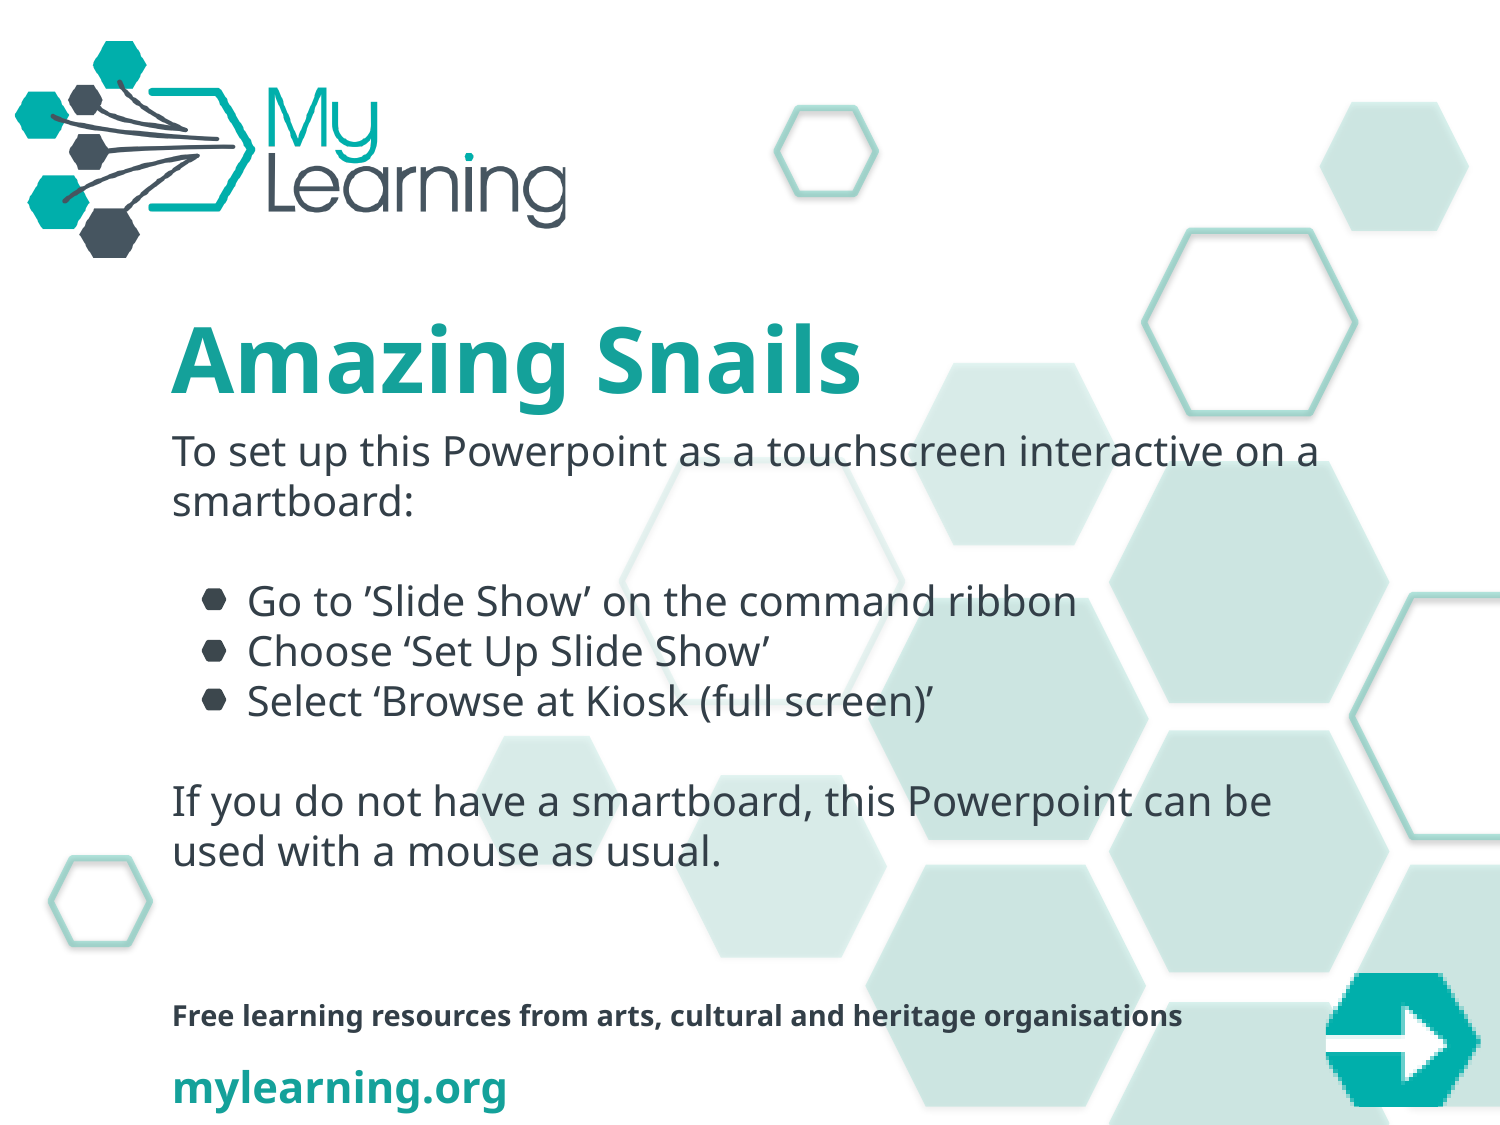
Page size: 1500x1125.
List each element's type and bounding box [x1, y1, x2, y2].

picture [1325, 973, 1481, 1107]
picture [14, 41, 566, 258]
text_box [50, 101, 1500, 1125]
